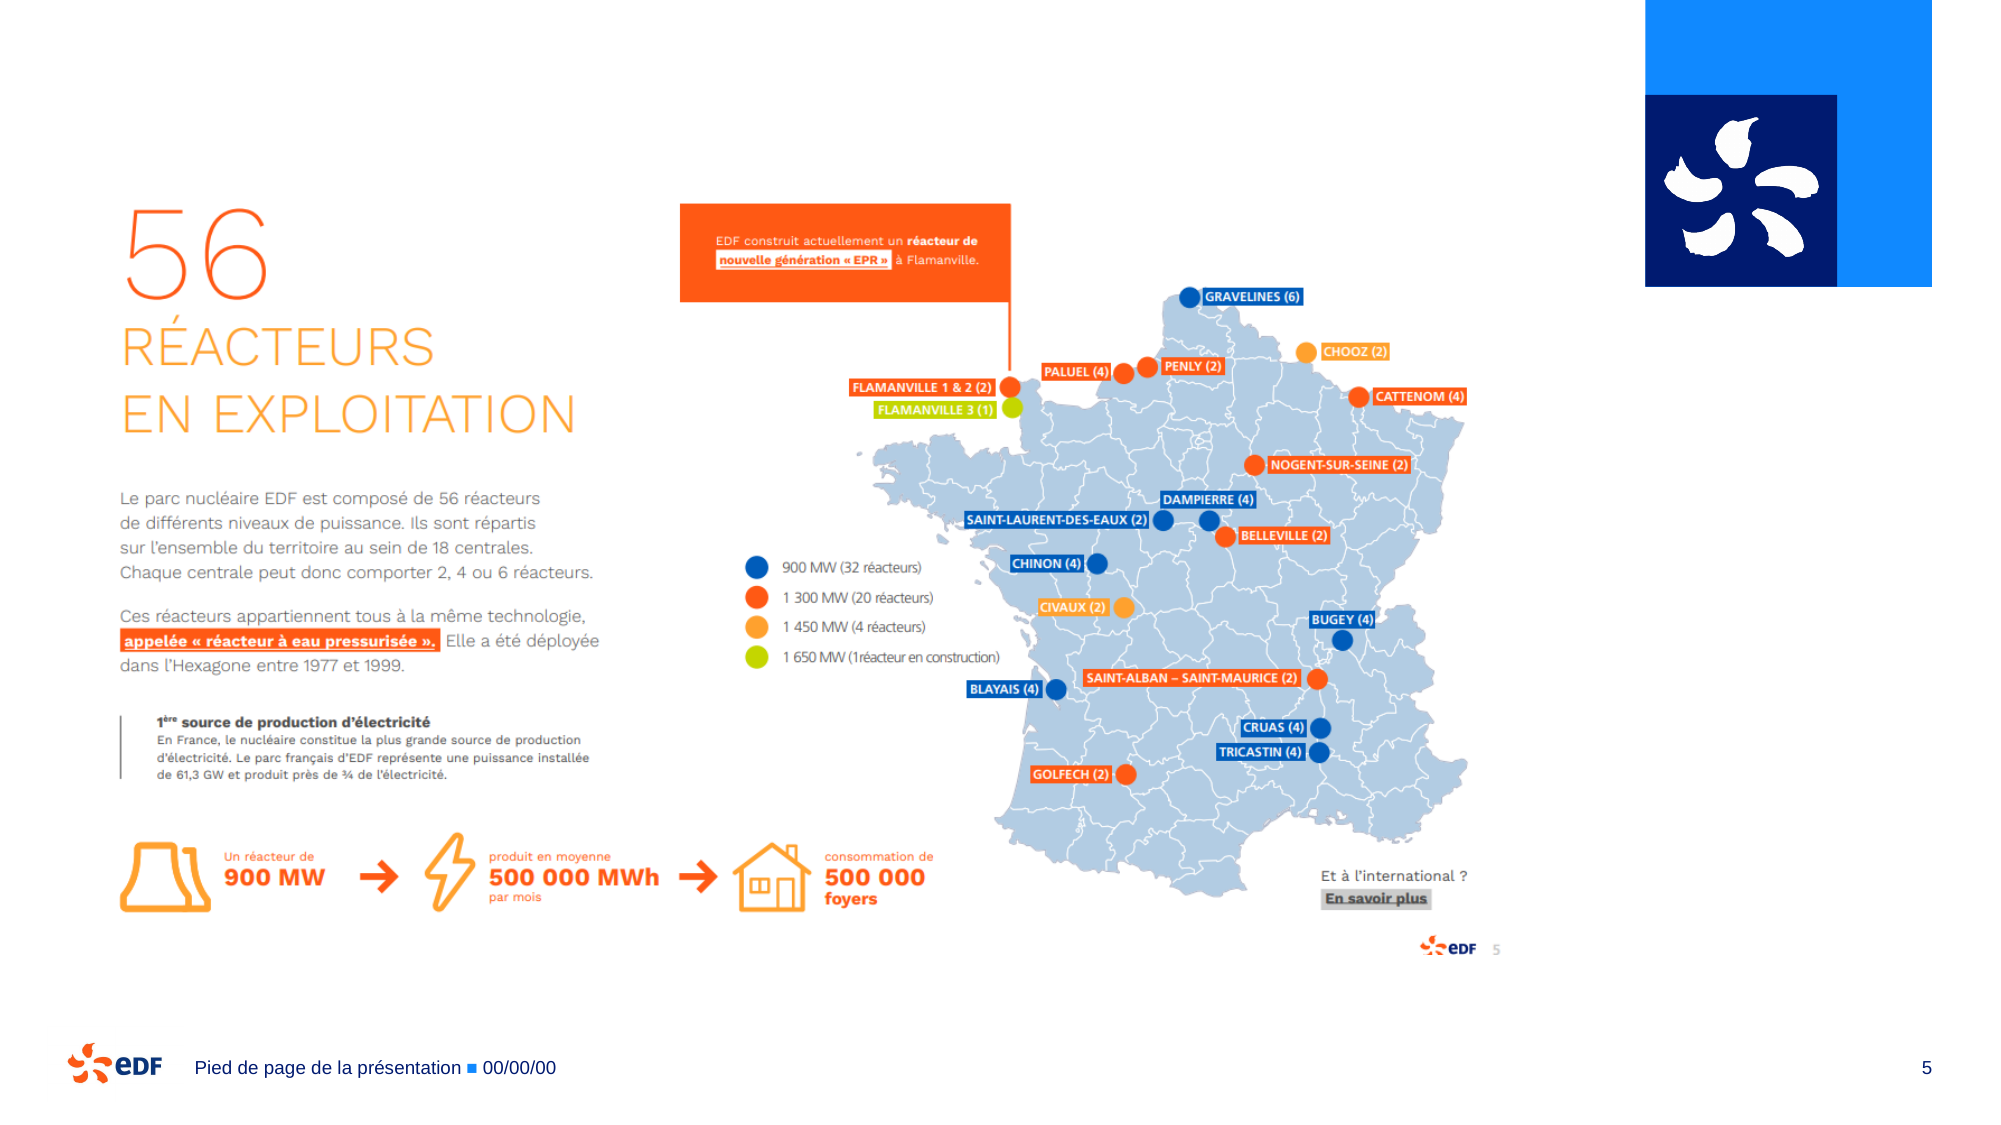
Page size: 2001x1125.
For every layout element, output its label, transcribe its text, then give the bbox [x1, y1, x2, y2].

picture [42, 170, 1533, 955]
picture [47, 1026, 184, 1102]
picture [1664, 117, 1819, 257]
footer Pied de page de la présentation ■ 00/00/00 [179, 1046, 830, 1089]
slide_number 5 [1829, 1046, 1948, 1089]
